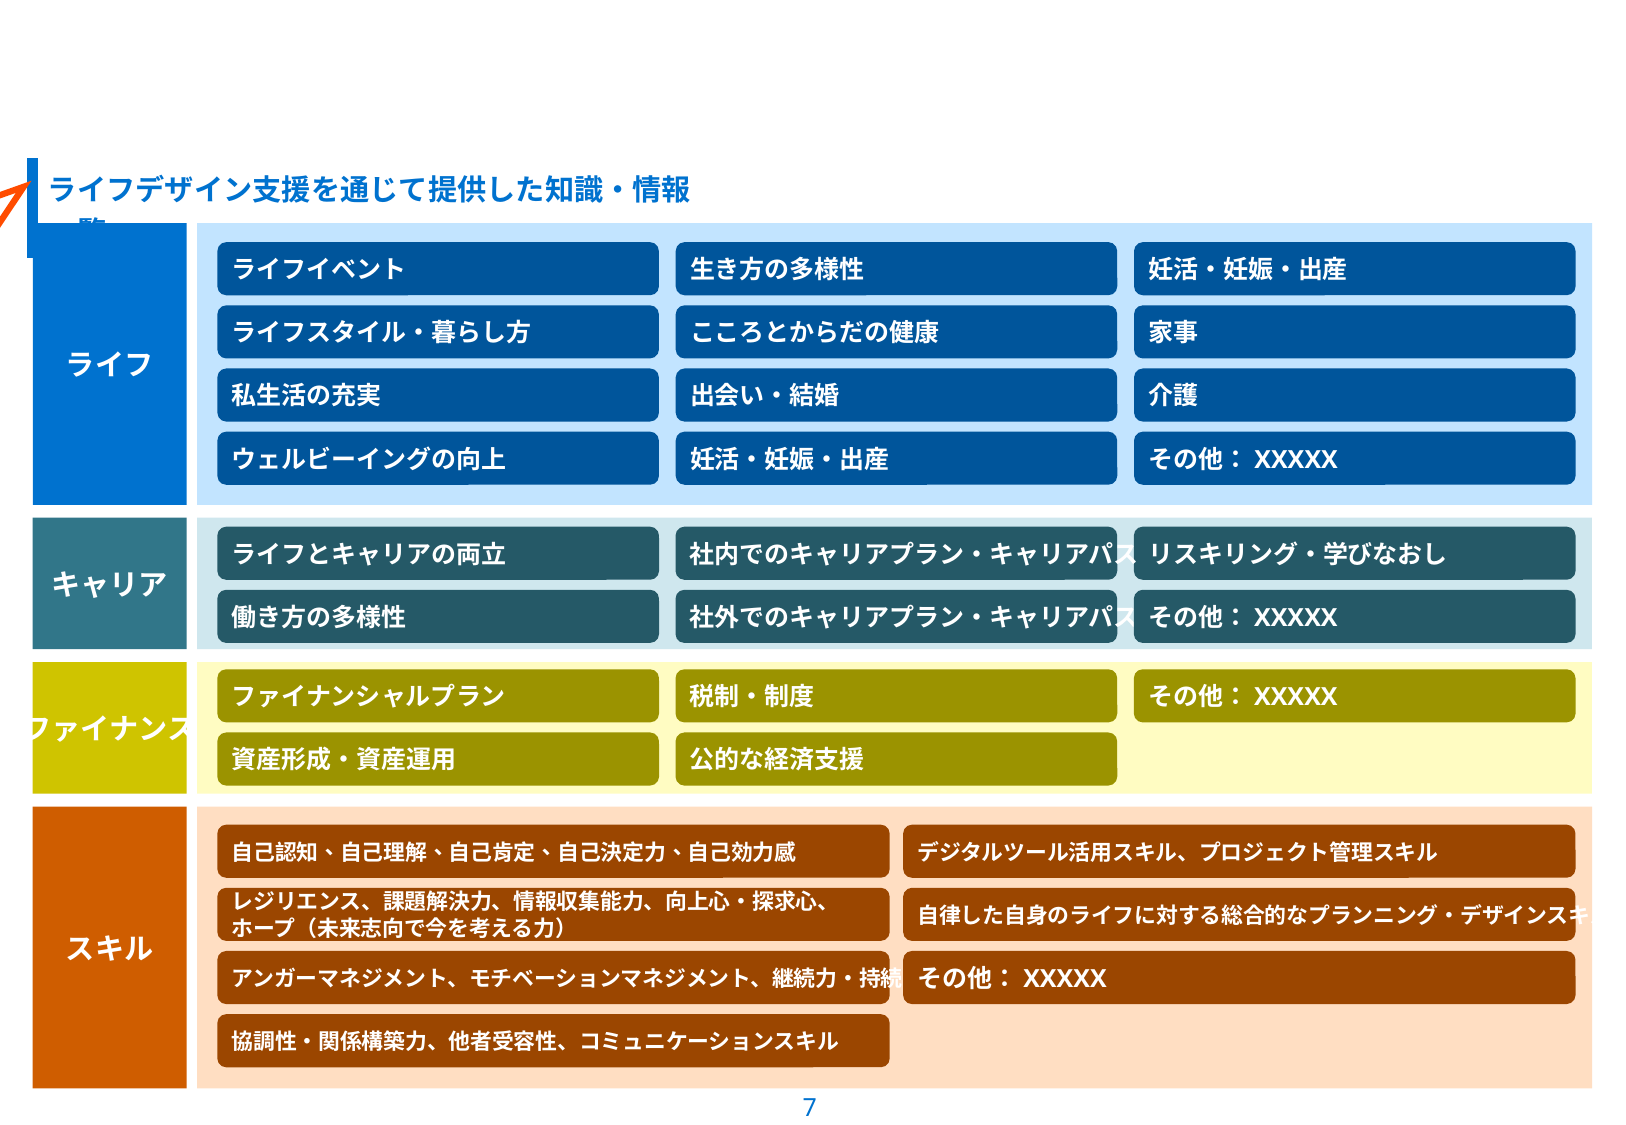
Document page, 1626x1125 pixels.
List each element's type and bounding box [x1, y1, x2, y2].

text_box [0, 184, 27, 224]
text_box [217, 824, 1576, 1068]
text_box [217, 242, 1576, 485]
text_box [217, 669, 1576, 786]
text_box [217, 526, 1576, 643]
